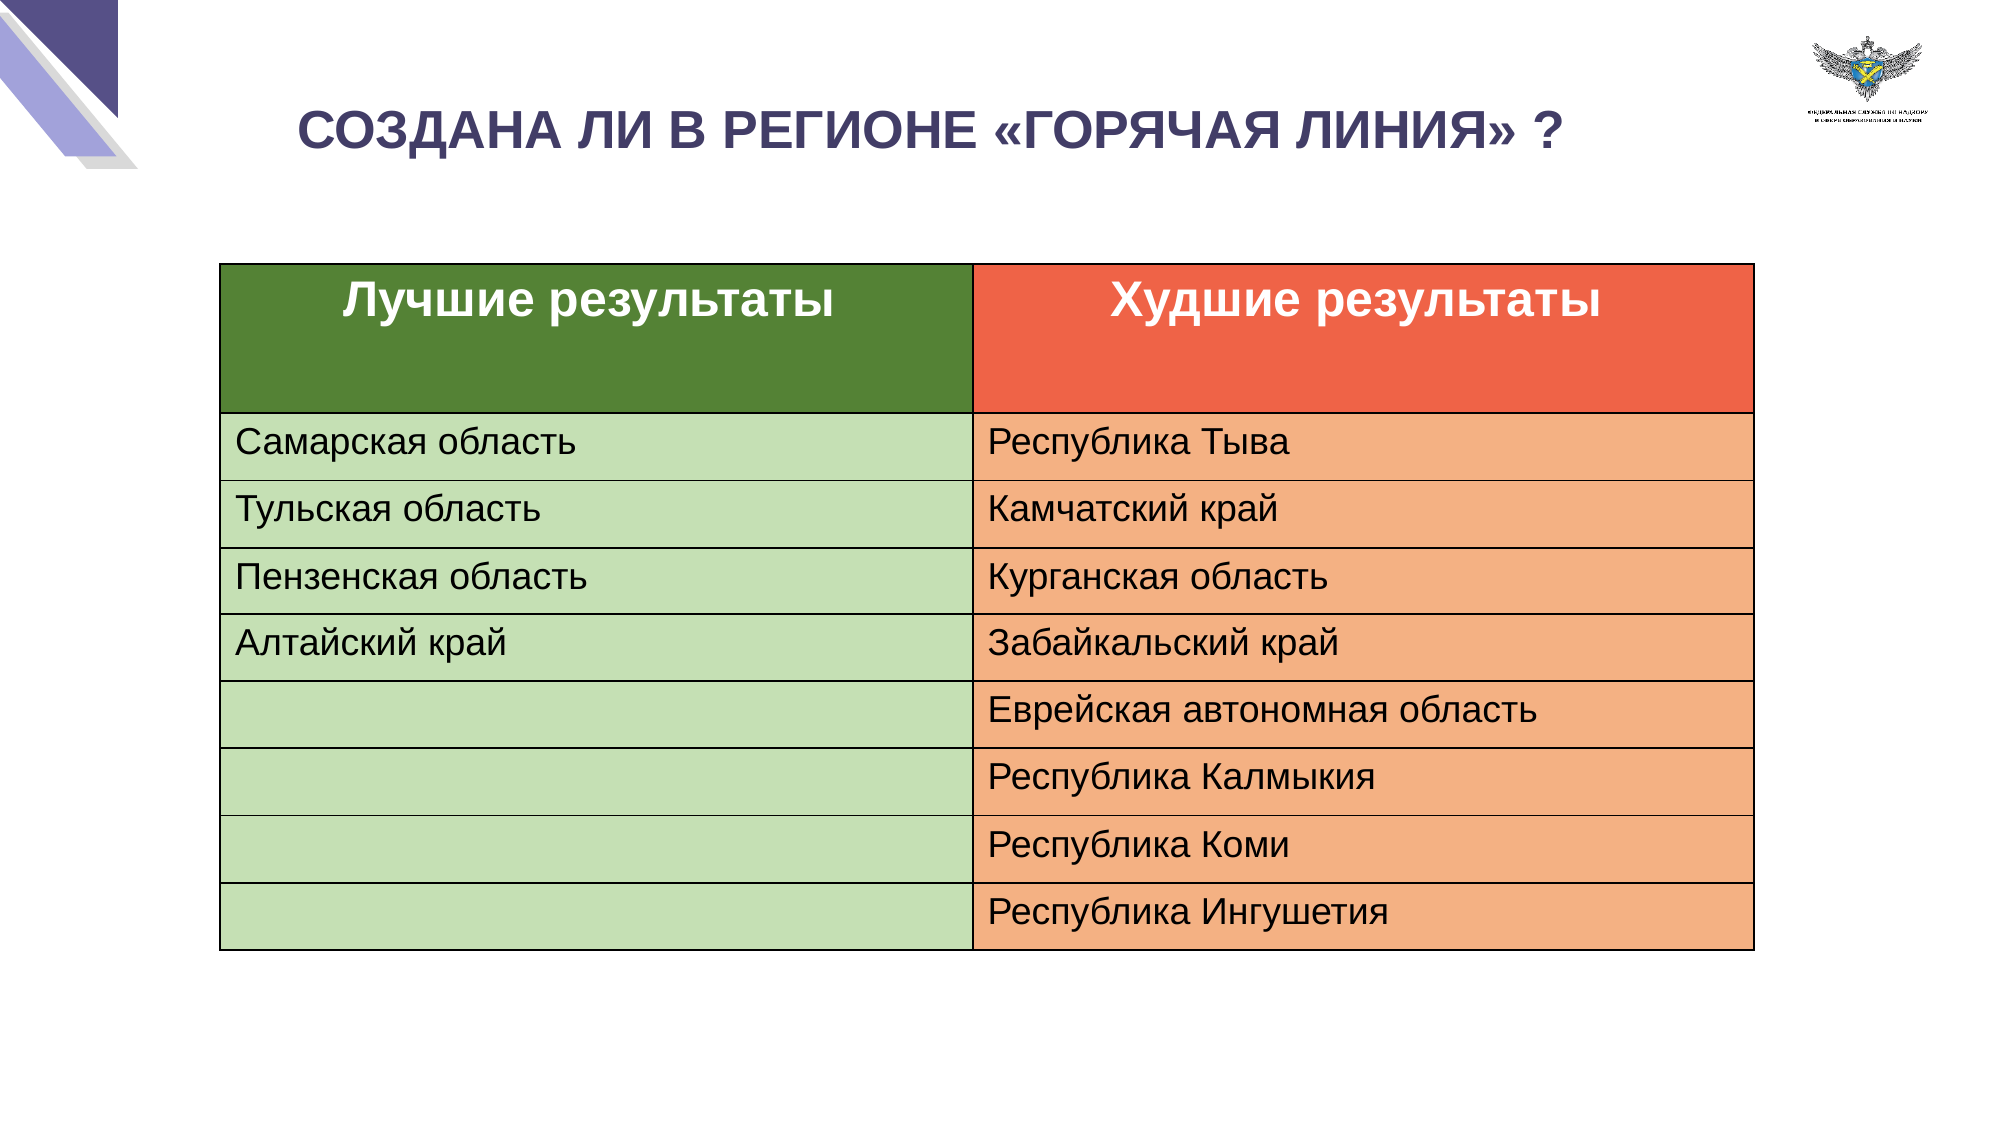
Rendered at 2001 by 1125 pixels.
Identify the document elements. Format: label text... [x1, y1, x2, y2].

table_cell [221, 884, 972, 949]
table_cell Курганская область [974, 549, 1753, 613]
text_box СОЗДАНА ЛИ В РЕГИОНЕ «ГОРЯЧАЯ ЛИНИЯ» ? [282, 88, 1667, 167]
table_cell [221, 749, 972, 815]
table_header Лучшие результаты [221, 265, 972, 412]
table_header Худшие результаты [974, 265, 1753, 412]
table_cell Республика Калмыкия [974, 749, 1753, 815]
table_cell [221, 682, 972, 747]
picture [1808, 35, 1928, 122]
table_cell Забайкальский край [974, 615, 1753, 680]
table_cell Самарская область [221, 414, 972, 480]
table_cell Алтайский край [221, 615, 972, 680]
table_cell Еврейская автономная область [974, 682, 1753, 747]
table_cell Республика Тыва [974, 414, 1753, 480]
table_cell Пензенская область [221, 549, 972, 613]
table_cell Тульская область [221, 481, 972, 547]
table_cell [221, 816, 972, 882]
table_cell Камчатский край [974, 481, 1753, 547]
table_cell Республика Ингушетия [974, 884, 1753, 949]
table_cell Республика Коми [974, 816, 1753, 882]
